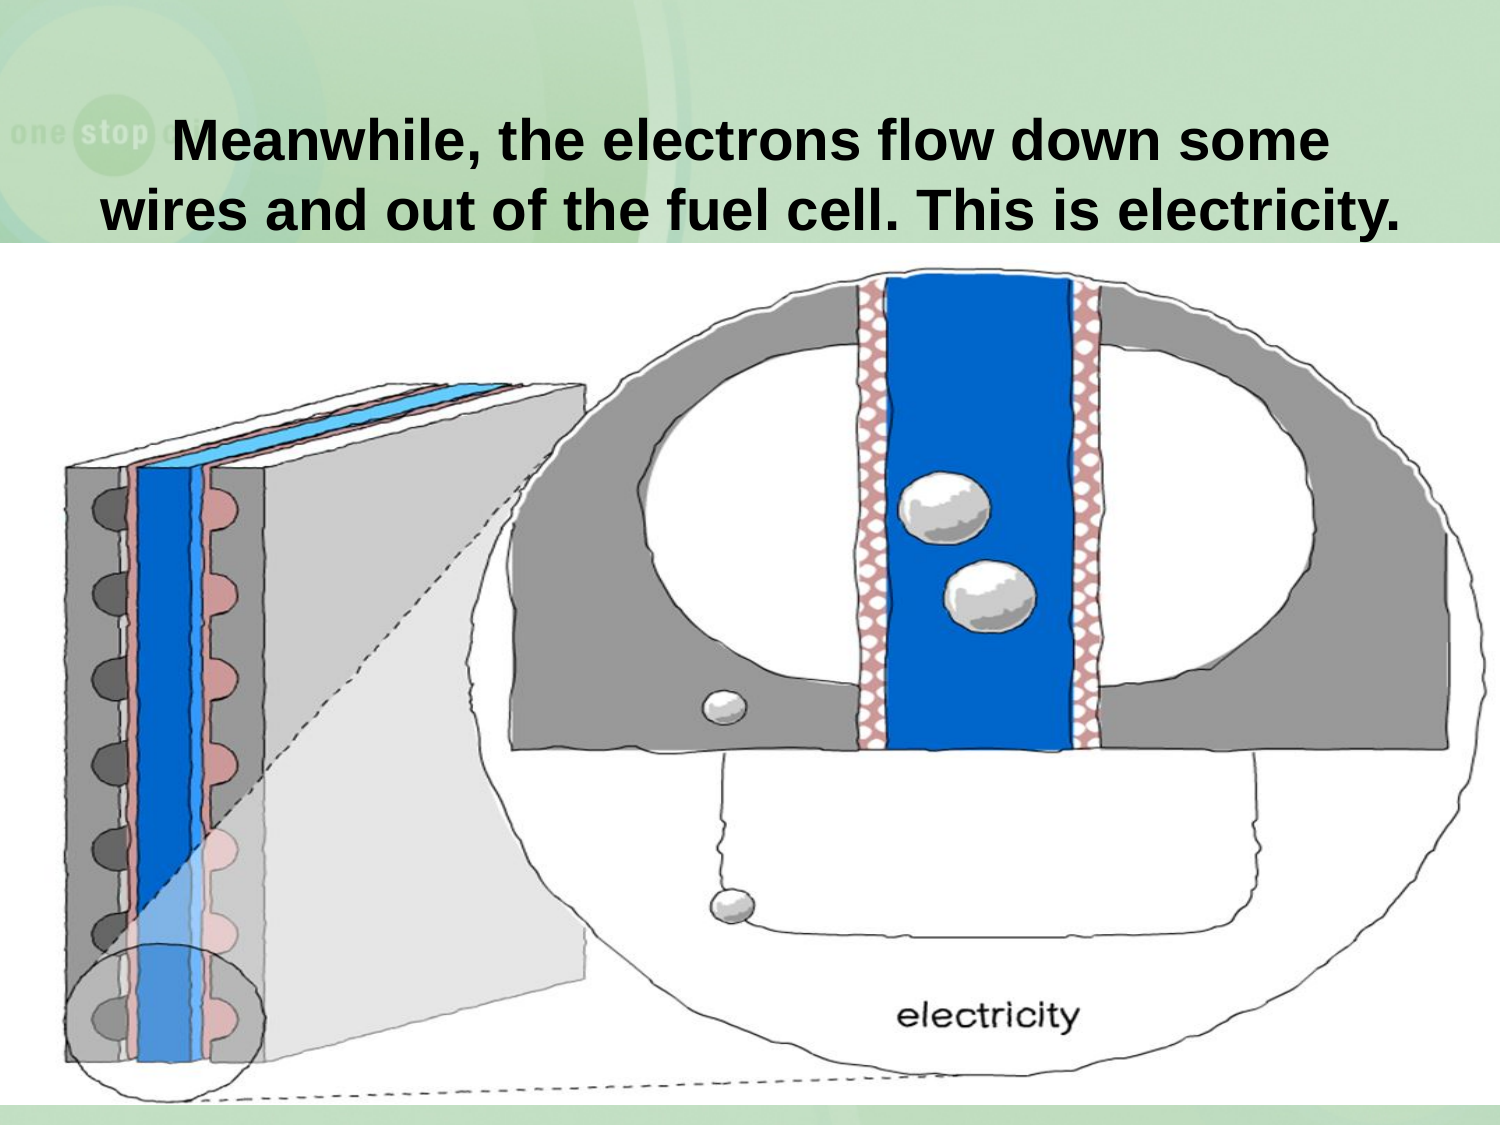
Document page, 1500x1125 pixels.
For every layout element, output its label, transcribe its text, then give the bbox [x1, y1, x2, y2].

title Meanwhile, the electrons flow down some wires and out of the fuel cell. This is electricity. [76, 78, 1427, 240]
picture [0, 0, 1500, 1125]
